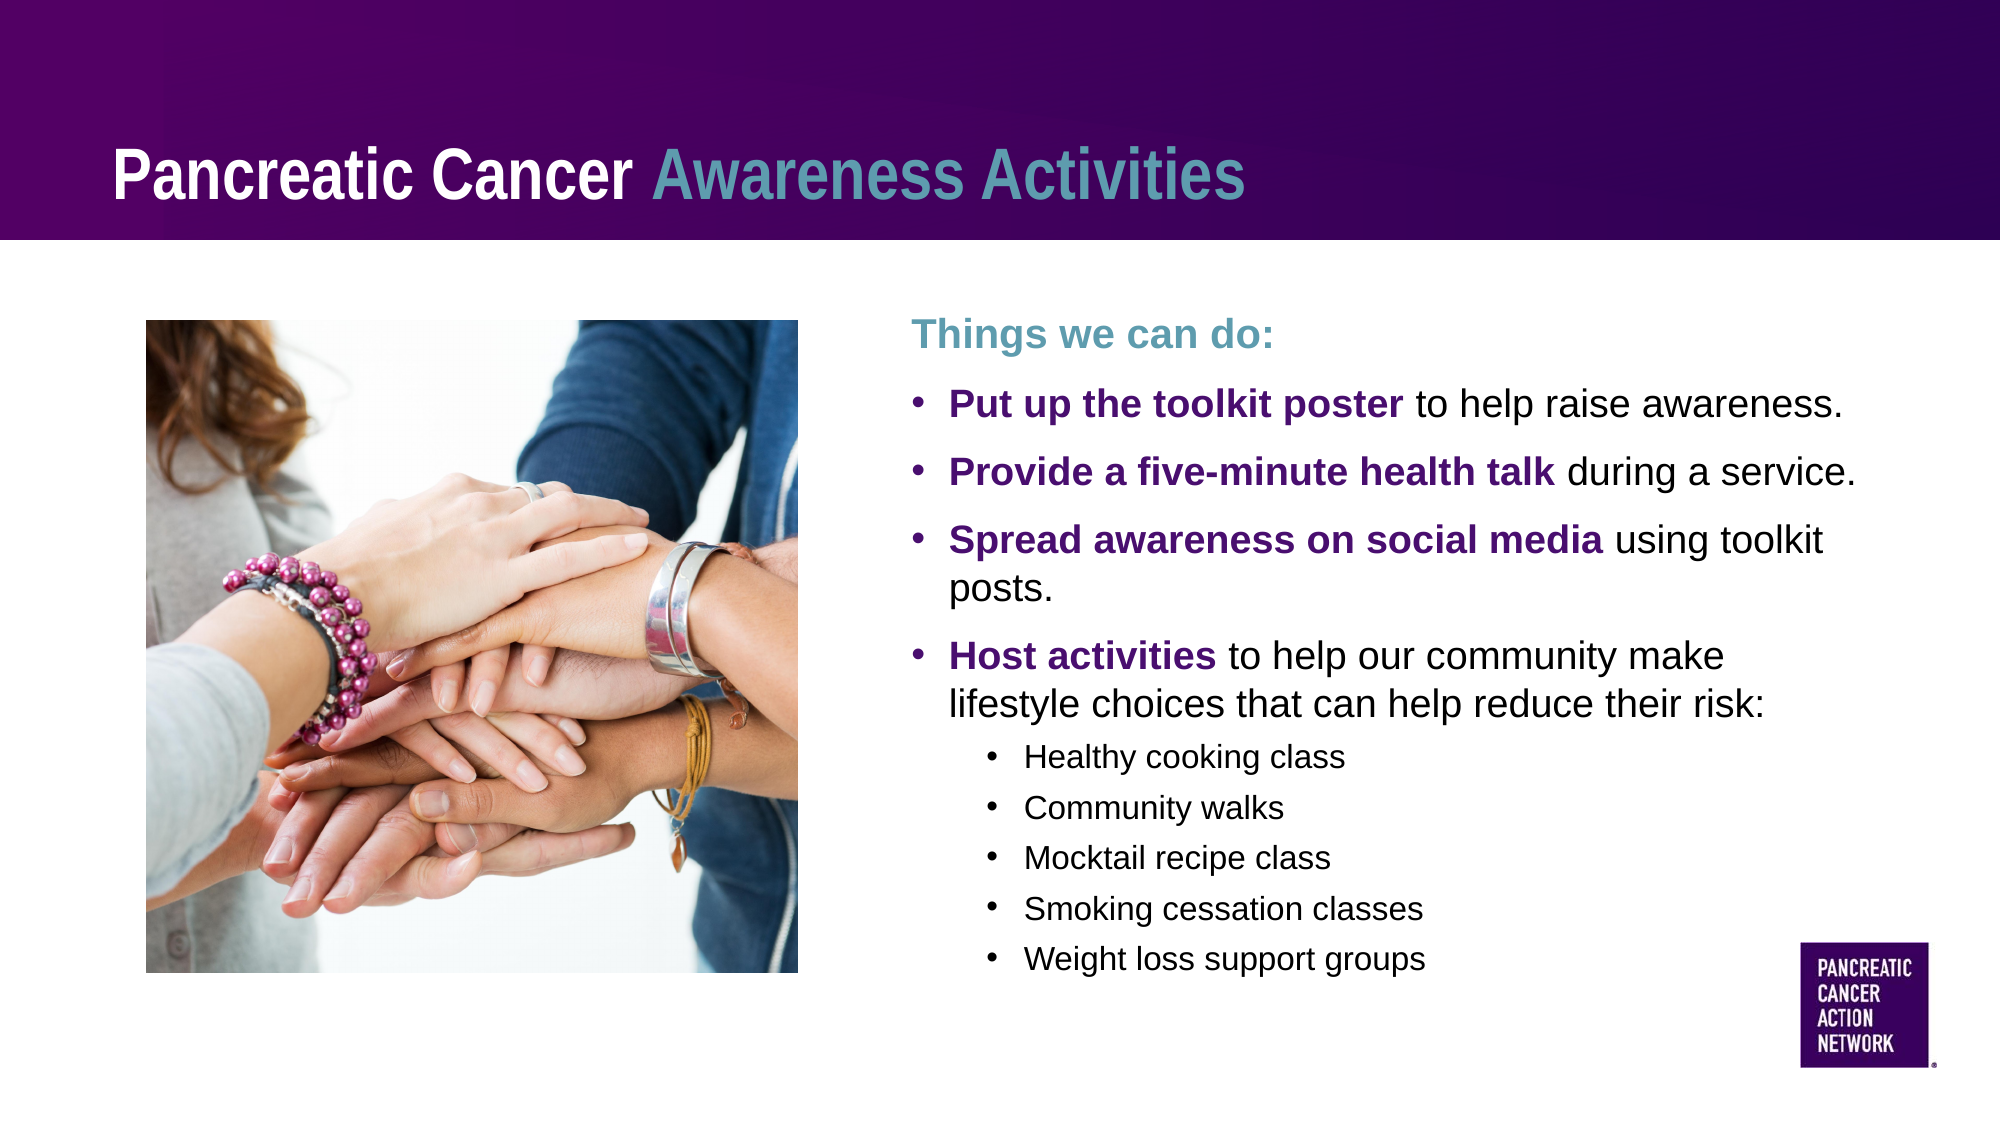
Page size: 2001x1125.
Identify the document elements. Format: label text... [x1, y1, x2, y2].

picture [146, 320, 799, 973]
list Things we can do: Put up the toolkit poster to help raise awareness. Provide a five-minute health talk during a service. Spread awareness on social media using toolkit posts. Host activities to help our community make lifestyle choices that can help reduce their risk: Healthy cooking class Community walks Mocktail recipe class Smoking cessation classes Weight loss support groups [896, 299, 1877, 1014]
picture [1800, 942, 1938, 1068]
picture [0, 0, 2000, 240]
title Pancreatic Cancer Awareness Activities [97, 63, 1907, 222]
